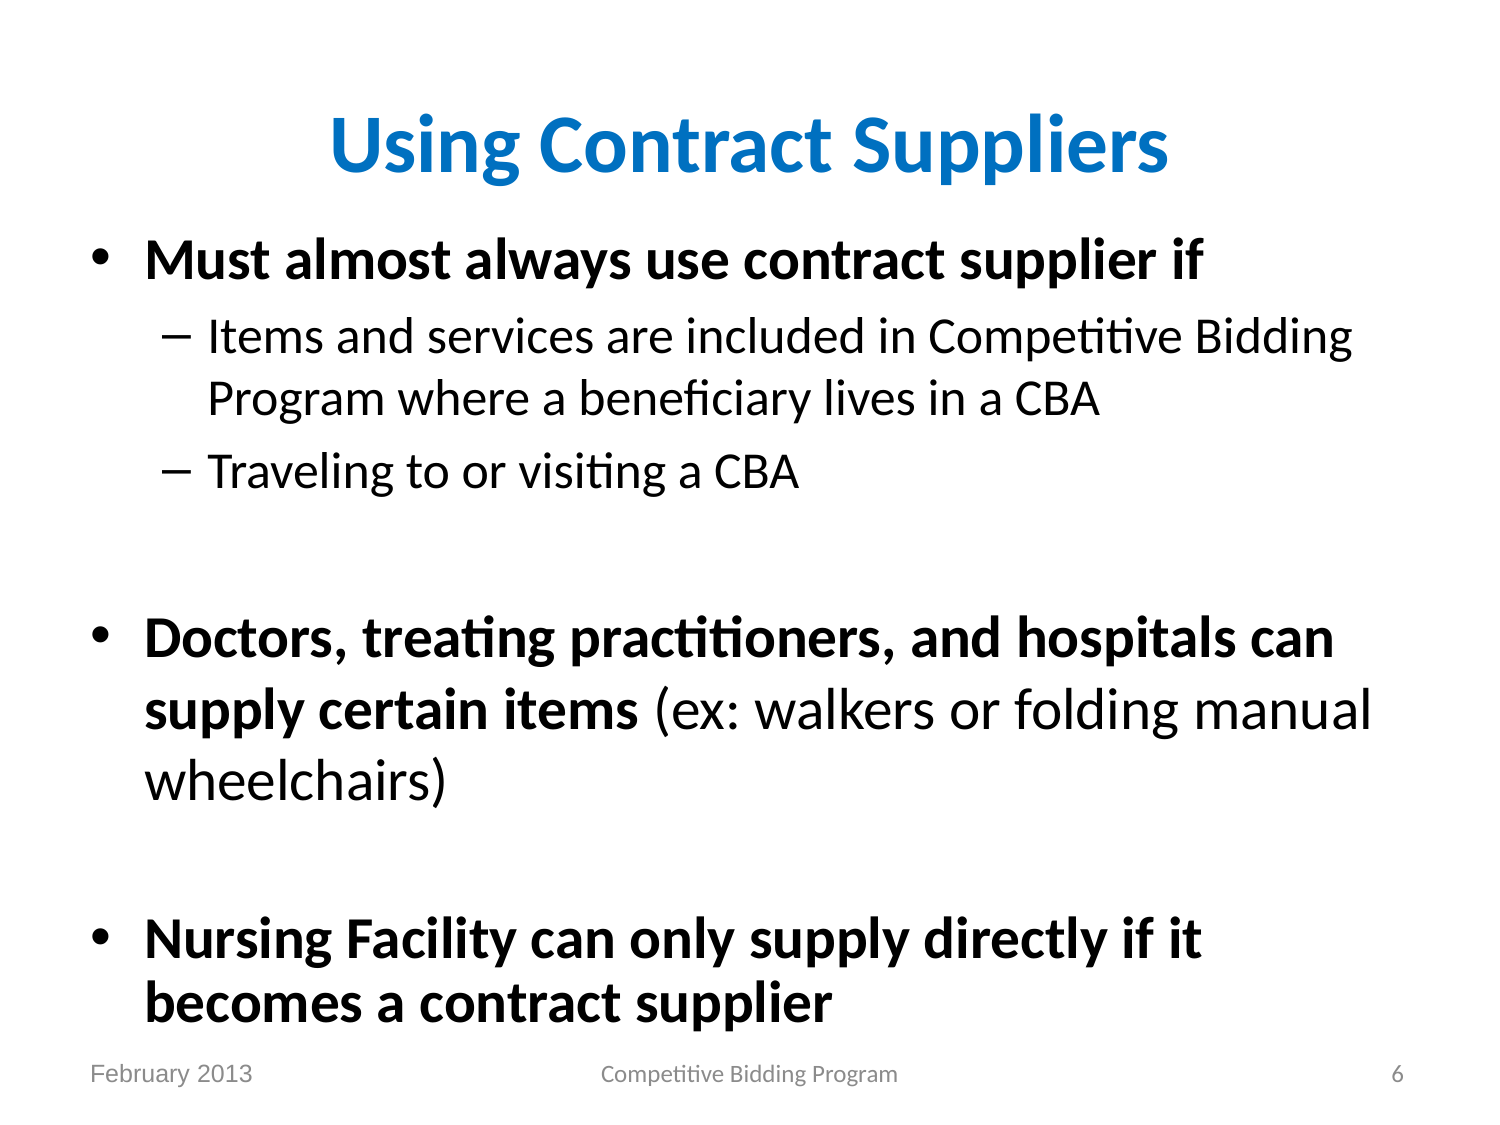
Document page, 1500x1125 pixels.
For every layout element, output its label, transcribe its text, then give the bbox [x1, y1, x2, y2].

footer Competitive Bidding Program [512, 1042, 988, 1103]
title Using Contract Suppliers [75, 45, 1425, 212]
list Must almost always use contract supplier if Items and services are included in Competitive Bidding Program where a beneficiary lives in a CBA Traveling to or visiting a CBA Doctors, treating practitioners, and hospitals can supply certain items (ex: walkers or folding manual wheelchairs) Nursing Facility can only supply directly if it becomes a contract supplier [75, 212, 1425, 1050]
slide_number 6 [1074, 1042, 1425, 1103]
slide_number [75, 1042, 425, 1103]
